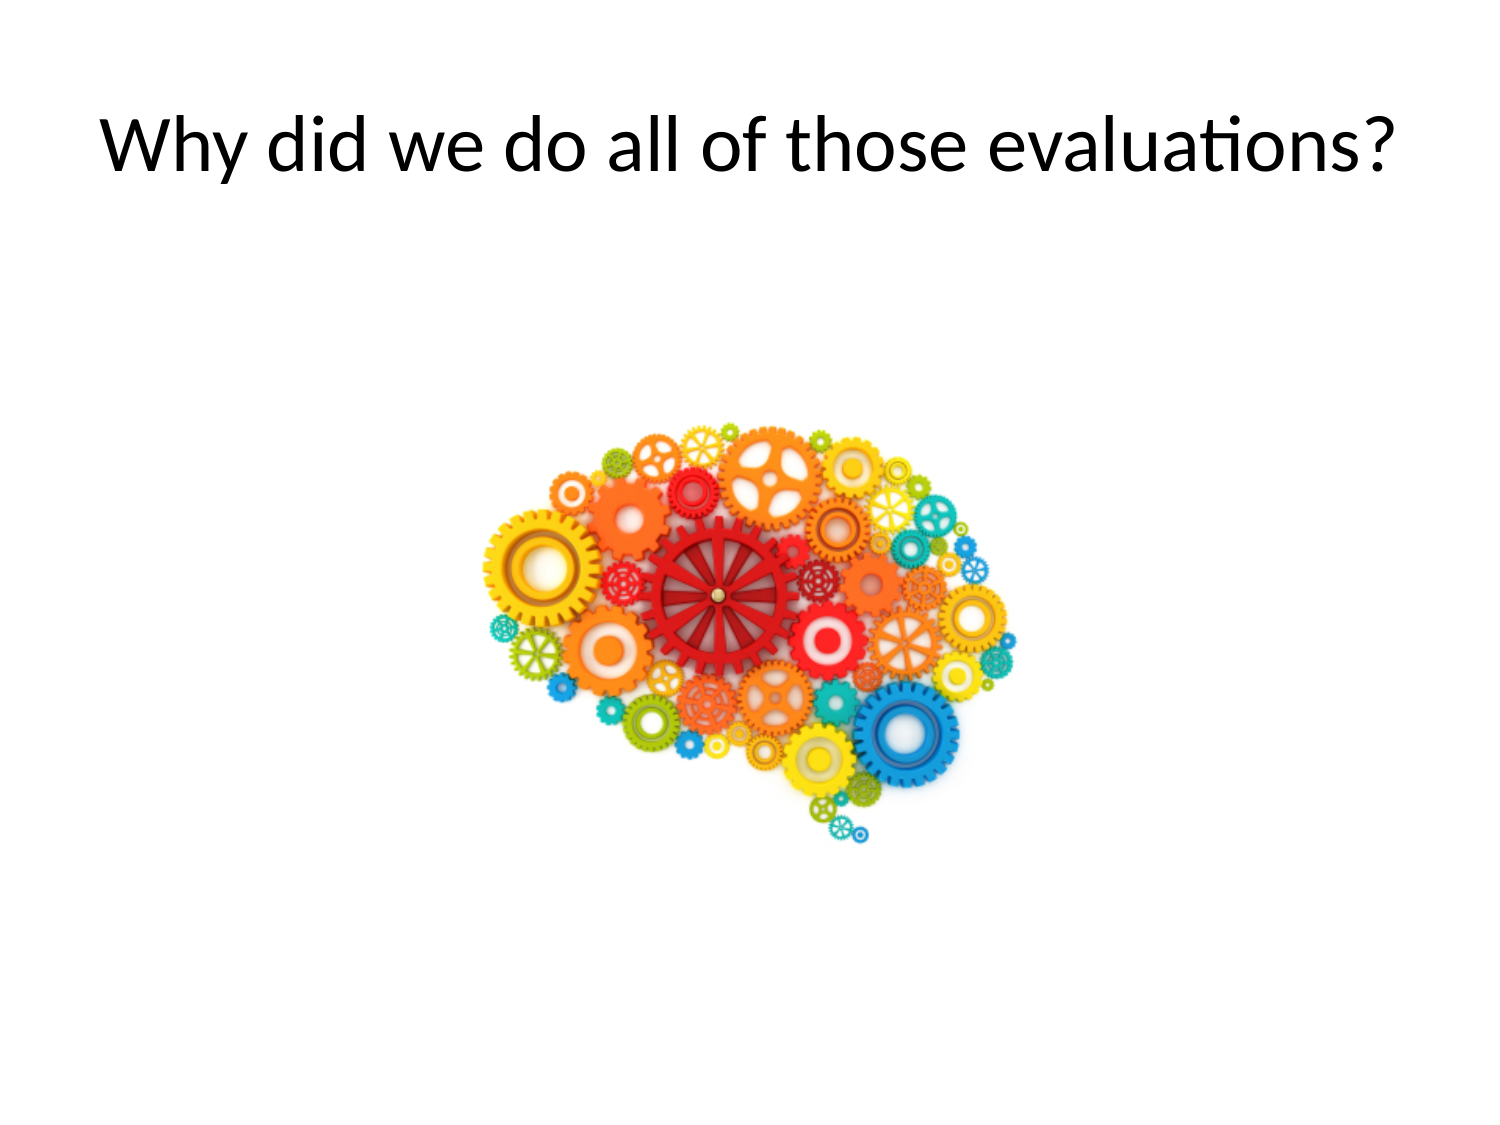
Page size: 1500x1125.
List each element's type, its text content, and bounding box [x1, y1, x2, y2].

title Why did we do all of those evaluations? [75, 45, 1425, 233]
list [437, 399, 1063, 869]
